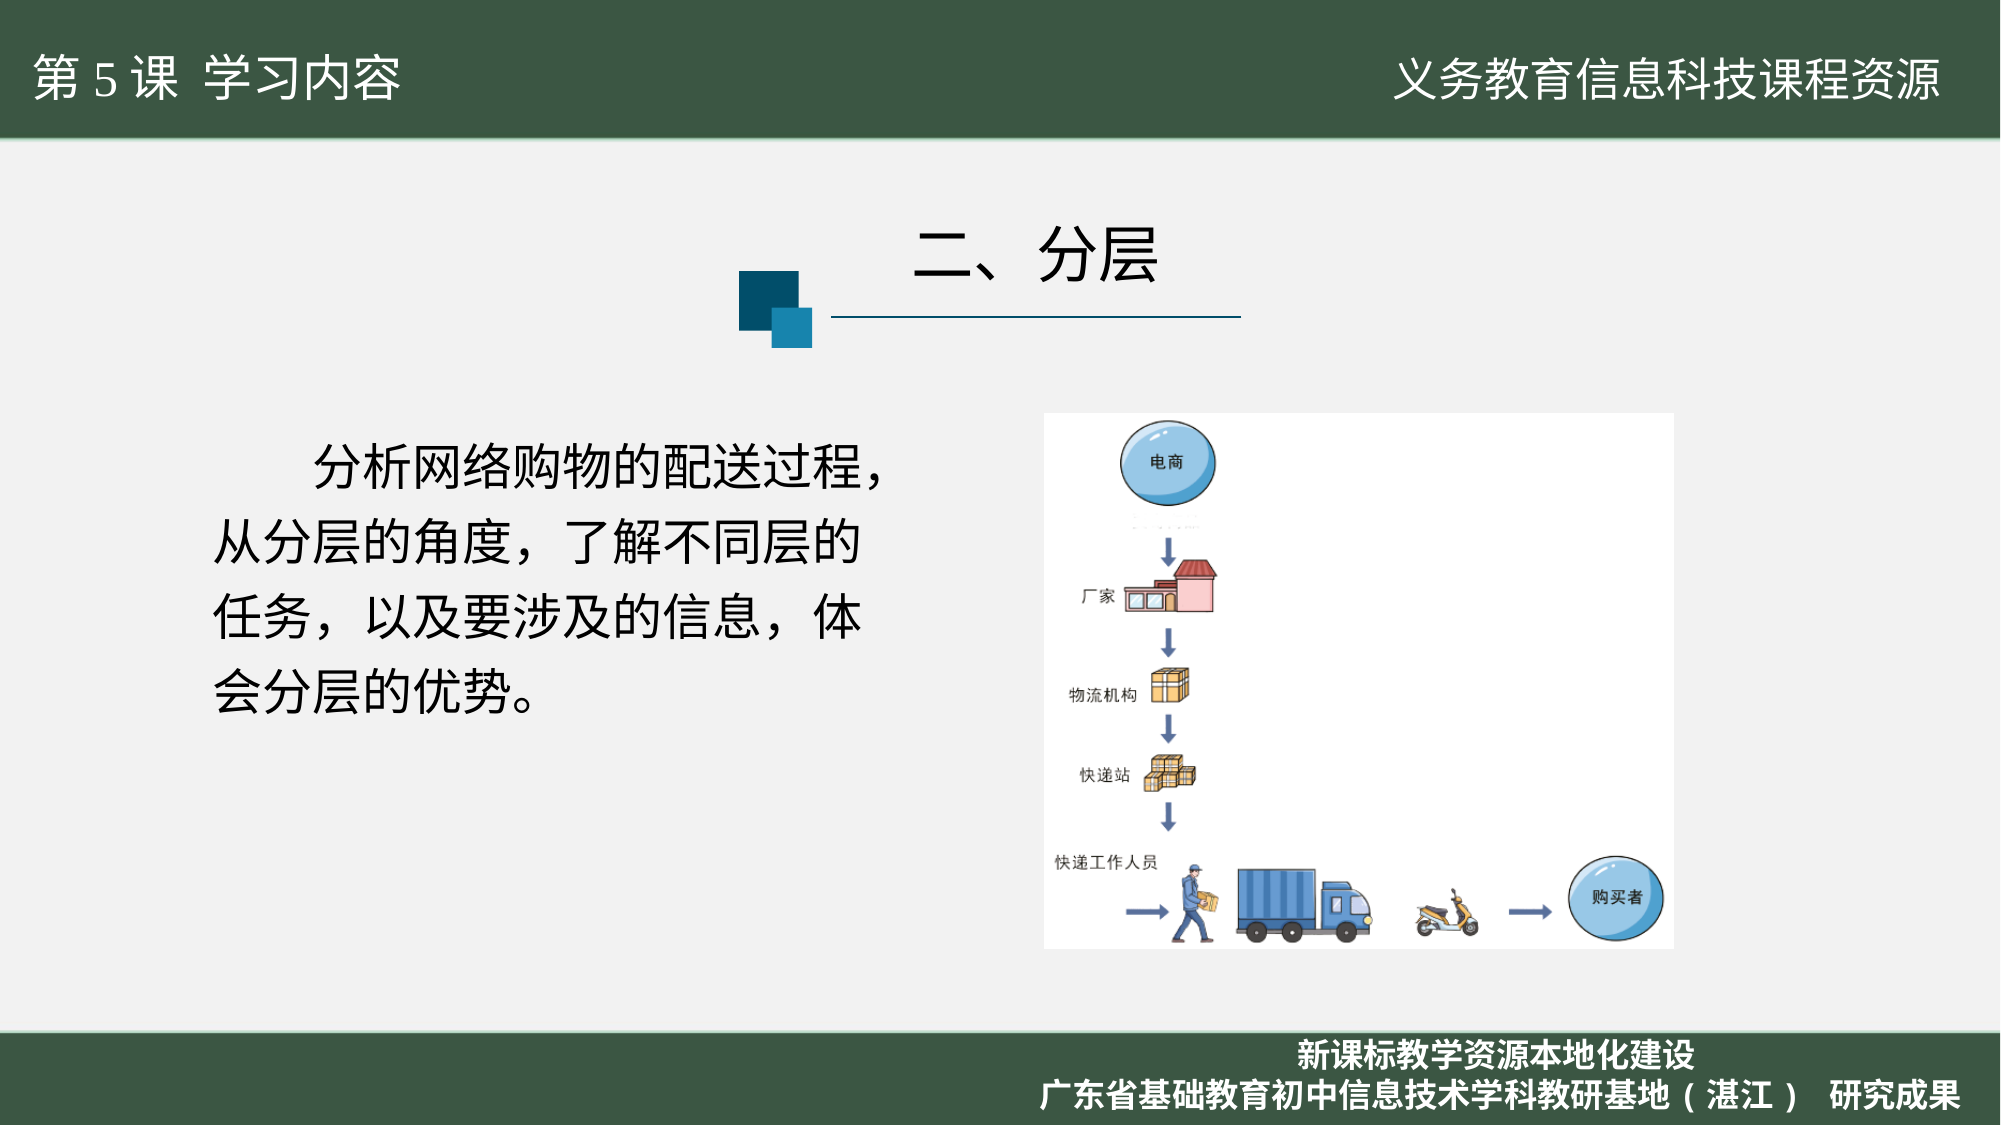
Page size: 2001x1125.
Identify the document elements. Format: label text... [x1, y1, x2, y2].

text_box 分析网络购物的配送过程，从分层的角度，了解不同层的任务，以及要涉及的信息，体会分层的优势。 [197, 413, 912, 728]
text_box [738, 207, 1242, 348]
picture [0, 0, 2001, 1125]
text_box 第5课 学习内容 [16, 45, 662, 140]
text_box 新课标教学资源本地化建设 广东省基础教育初中信息技术学科教研基地(湛江) 研究成果 [1007, 1027, 1994, 1118]
